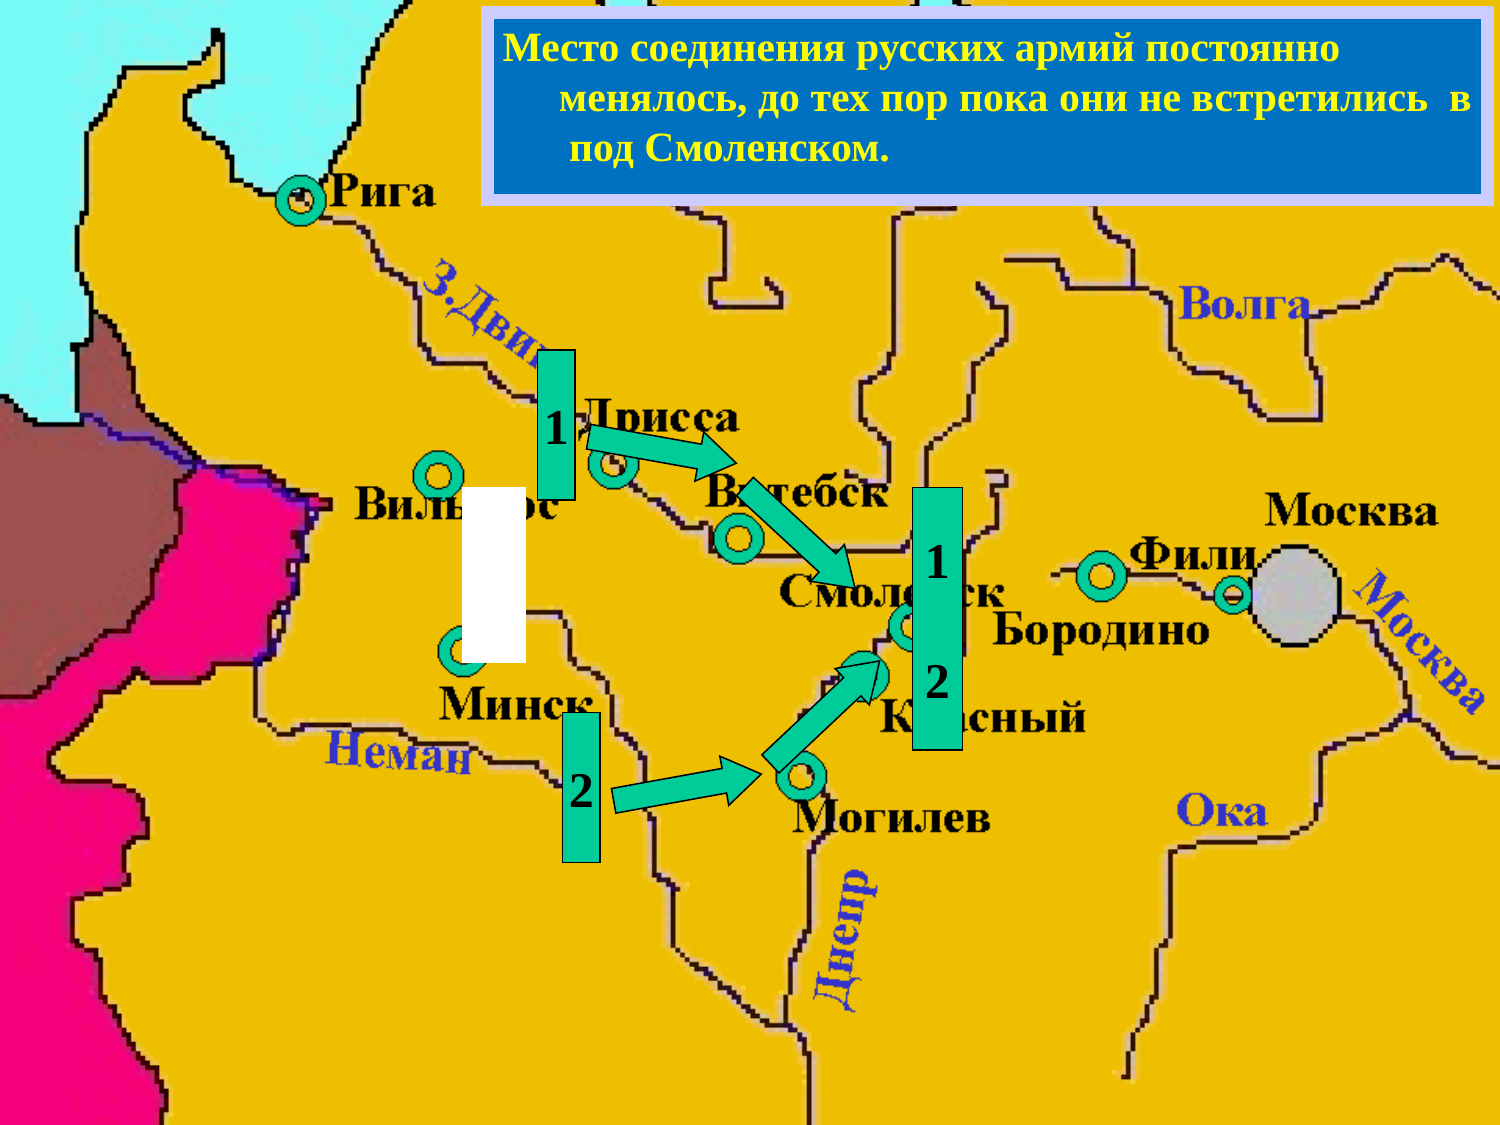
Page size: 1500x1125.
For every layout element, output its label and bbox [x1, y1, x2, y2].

picture [0, 0, 1500, 1125]
text_box [724, 512, 901, 738]
text_box [587, 424, 763, 813]
text_box [537, 349, 601, 863]
